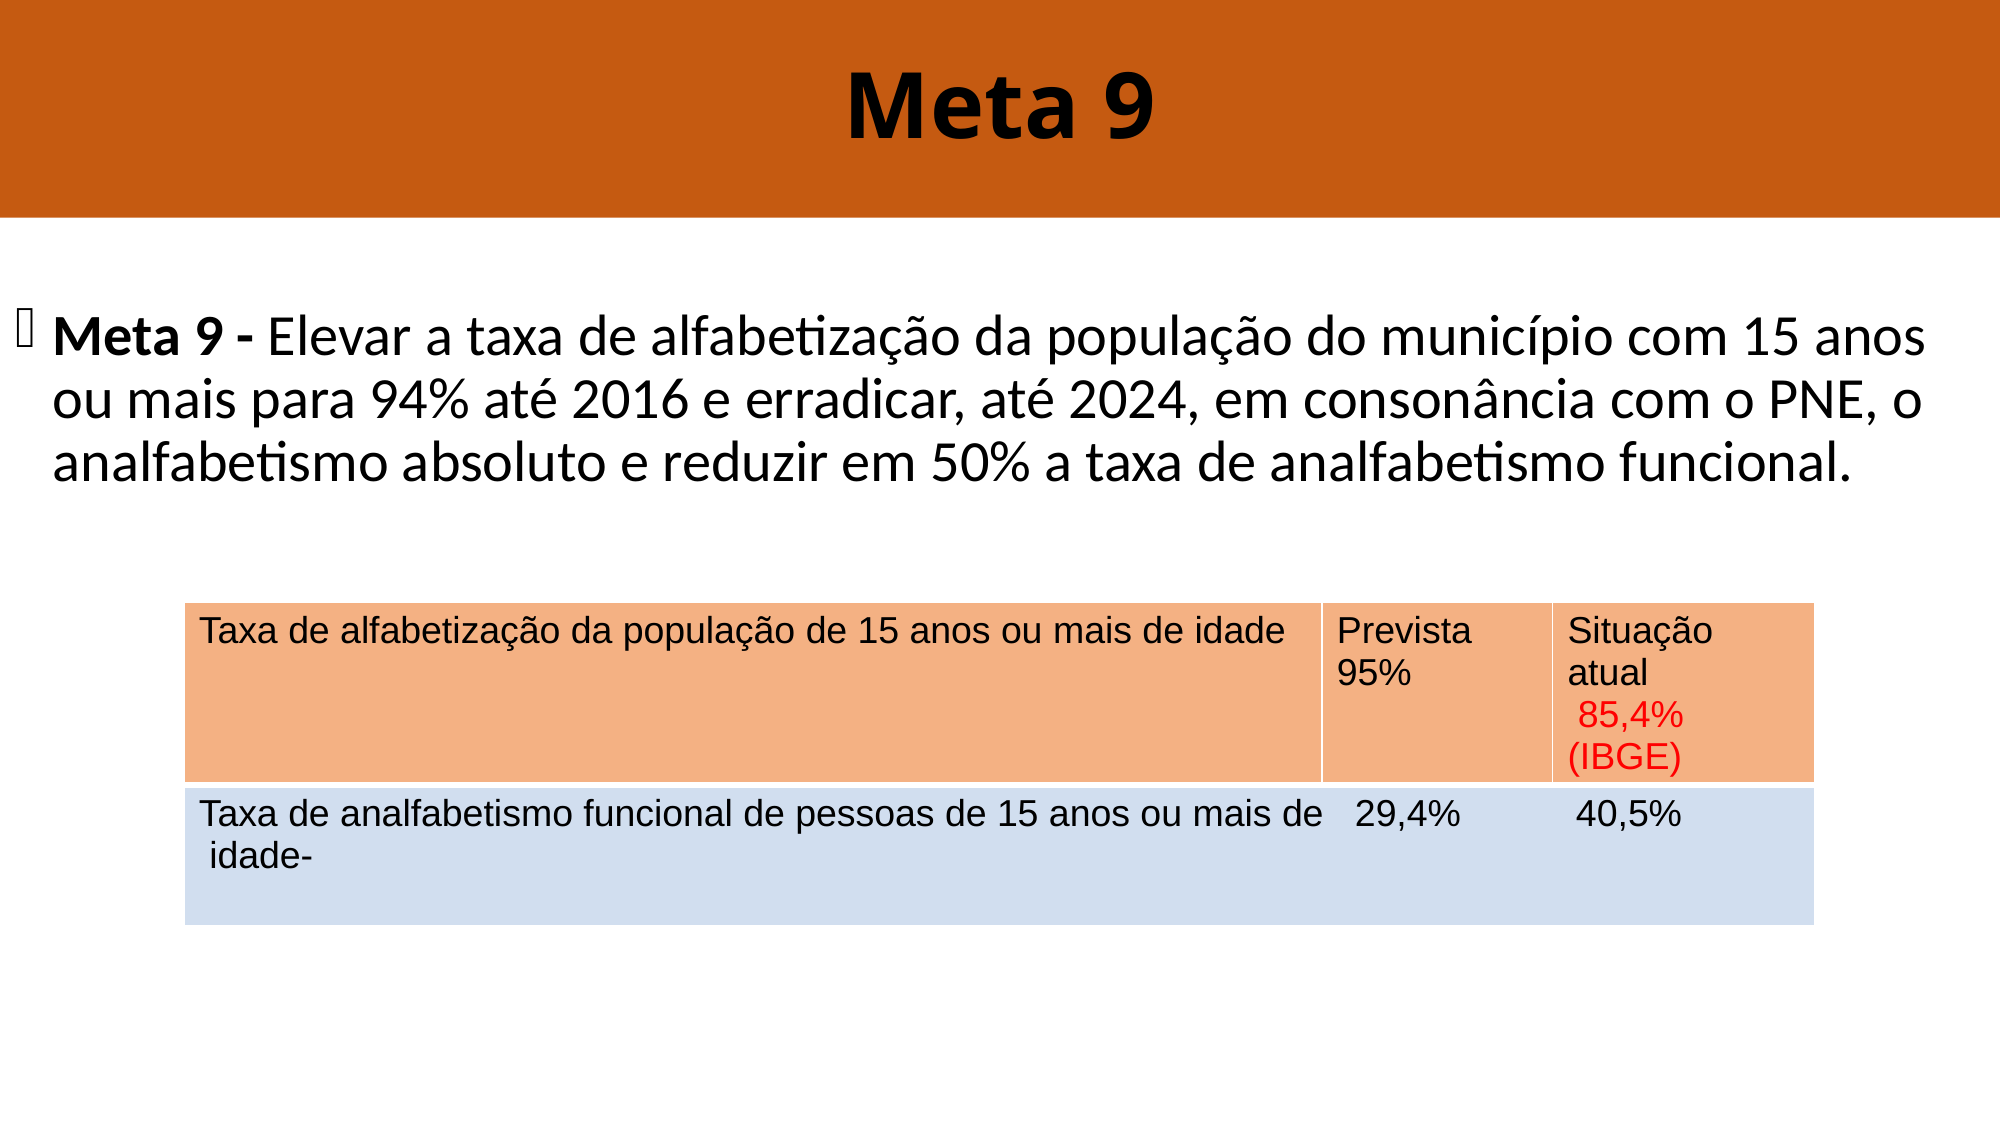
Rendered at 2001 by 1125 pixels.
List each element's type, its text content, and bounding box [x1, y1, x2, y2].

table_cell Taxa de analfabetismo funcional de pessoas de 15 anos ou mais de 29,4% 40,5% idade- [185, 788, 1814, 925]
table_header Prevista 95% [1323, 603, 1552, 782]
list Meta 9 - Elevar a taxa de alfabetização da população do município com 15 anos ou mais para 94% até 2016 e erradicar, até 2024, em consonância com o PNE, o analfabetismo absoluto e reduzir em 50% a taxa de analfabetismo funcional. [0, 297, 2000, 1014]
table_header Situação atual 85,4% (IBGE) [1553, 603, 1814, 782]
title Meta 9 [0, 0, 2000, 218]
table_header Taxa de alfabetização da população de 15 anos ou mais de idade [185, 603, 1321, 782]
